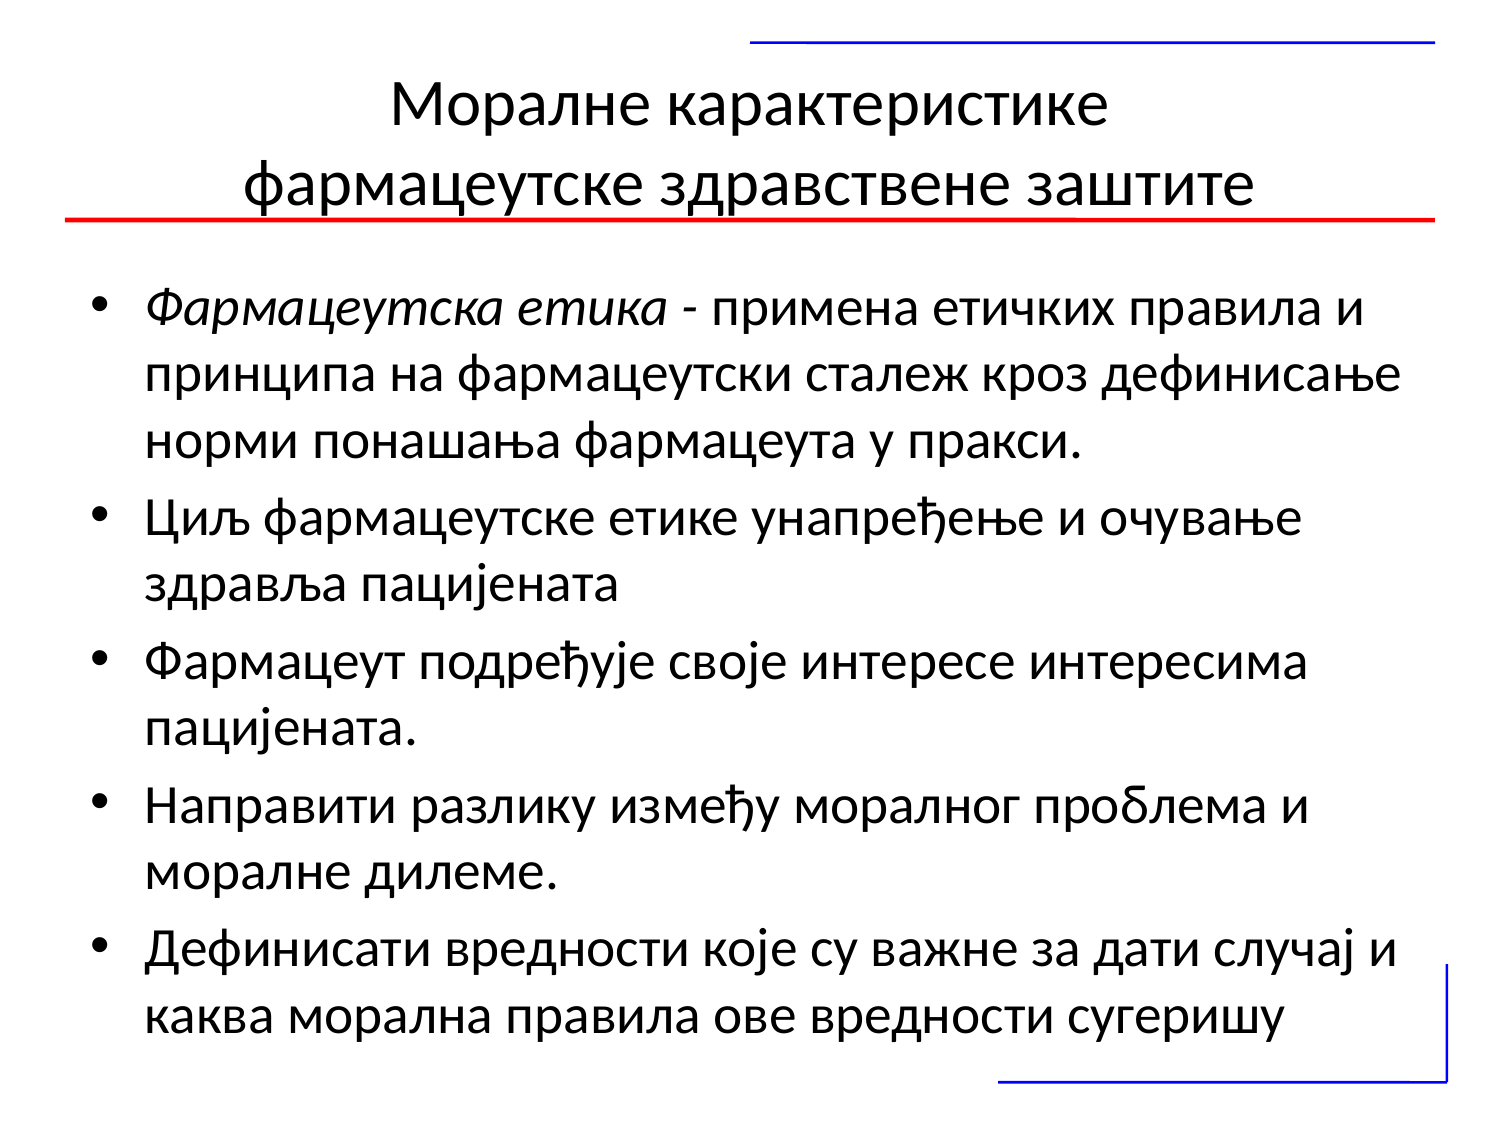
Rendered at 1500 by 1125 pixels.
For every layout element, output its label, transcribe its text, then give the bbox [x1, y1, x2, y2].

title Моралне карактеристике фармацеутске здравствене заштите [75, 45, 1425, 233]
list Фармацеутска етика - примена етичких правила и принципа на фармацеутски сталеж кроз дефинисање норми понашања фармацеута у пракси. Циљ фармацеутске етике унапређење и очување здравља пацијената Фармацеут подређује своје интересе интересима пацијената. Направити разлику између моралног проблема и моралне дилеме. Дефинисати вредности које су важне за дати случај и каква морална правила ове вредности сугеришу [75, 262, 1425, 1083]
